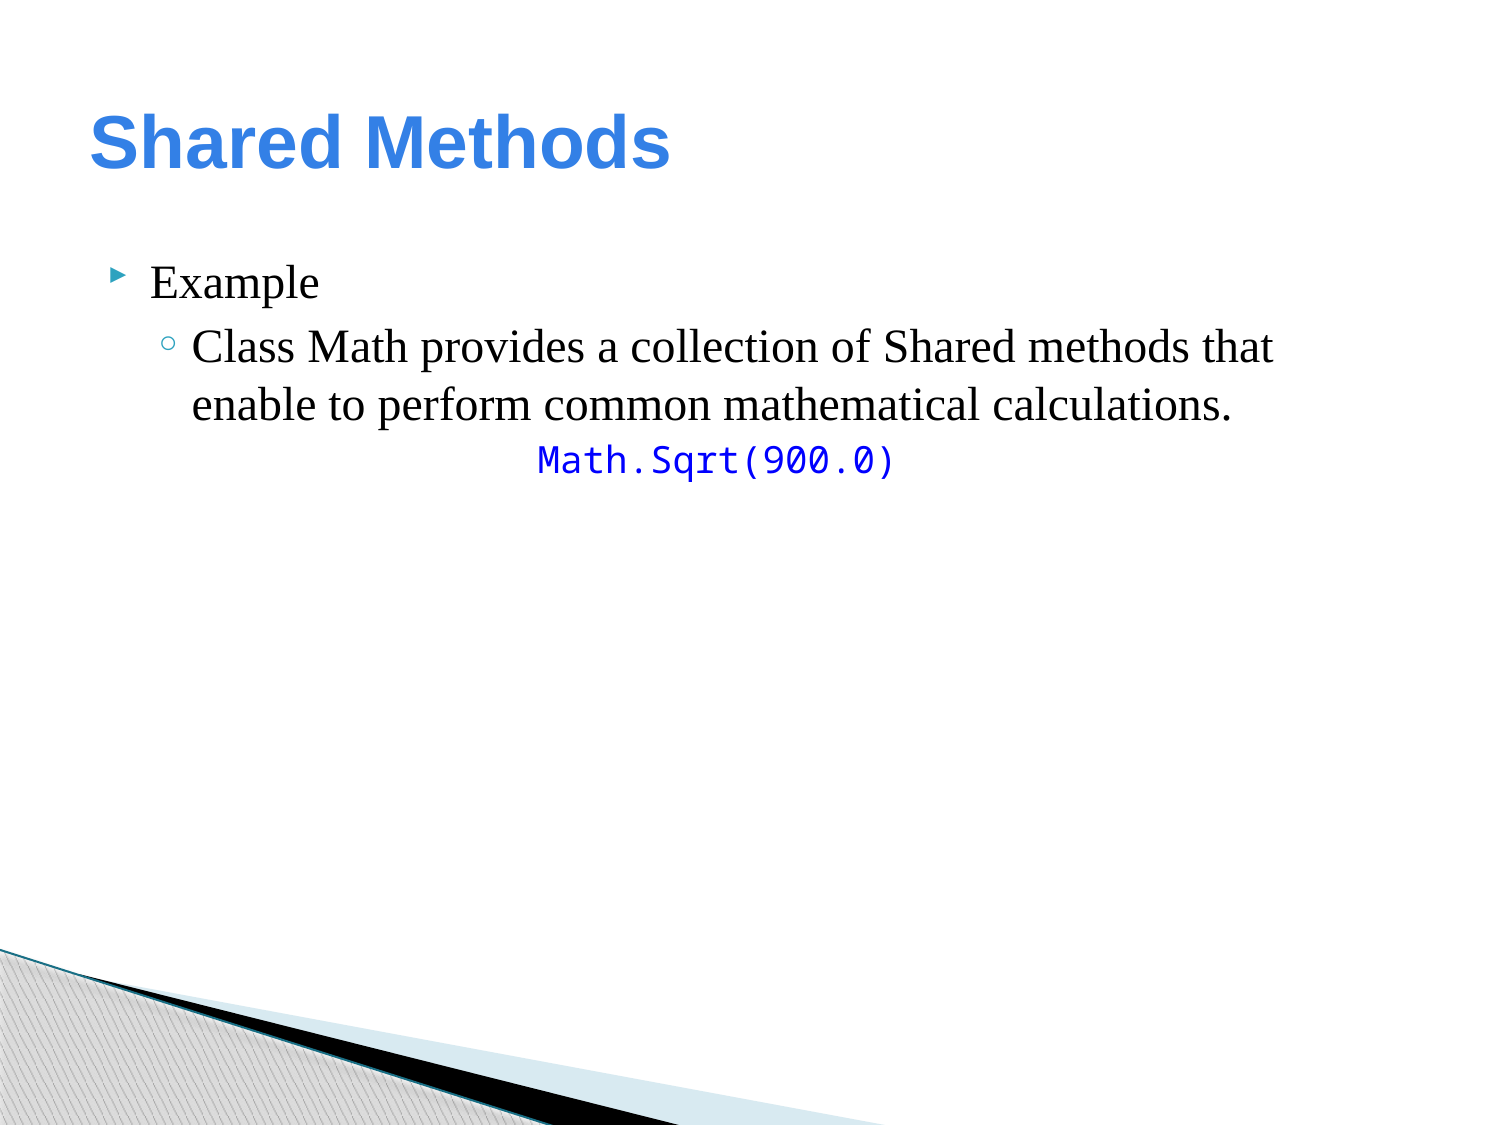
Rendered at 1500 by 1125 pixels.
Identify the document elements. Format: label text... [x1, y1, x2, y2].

list Example Class Math provides a collection of Shared methods that enable to perform common mathematical calculations. Math.Sqrt(900.0) [75, 243, 1425, 986]
title Shared Methods [75, 45, 1425, 233]
